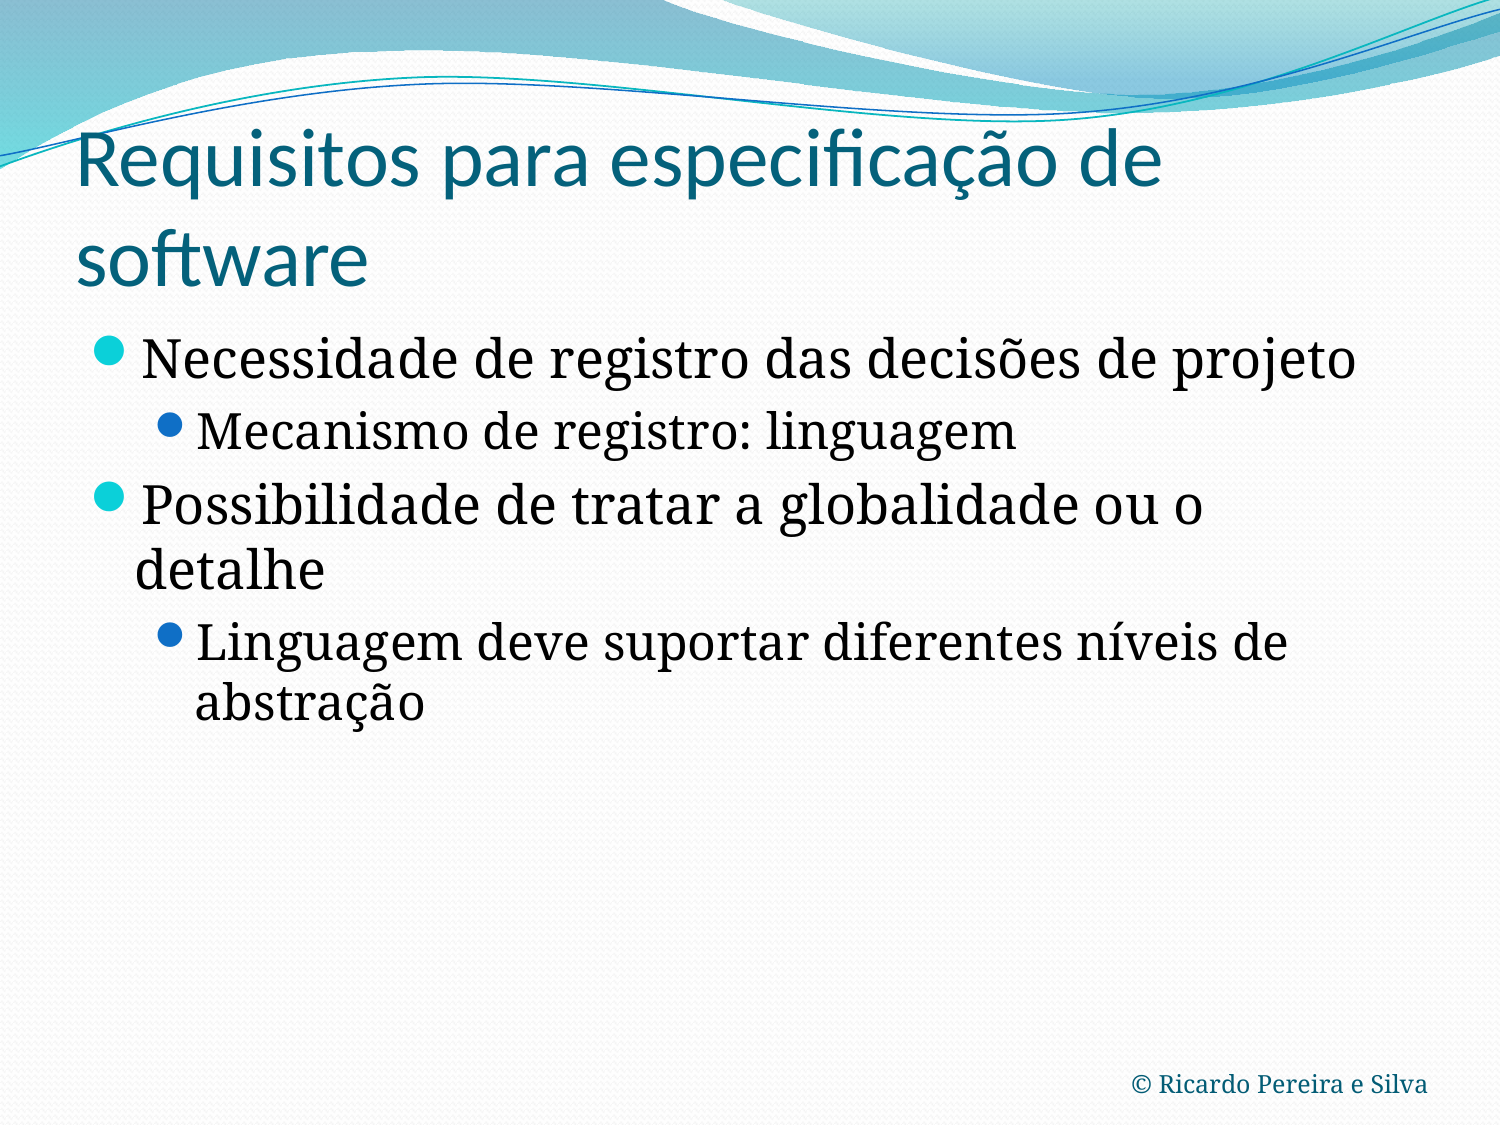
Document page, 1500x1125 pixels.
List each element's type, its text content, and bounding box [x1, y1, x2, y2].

footer © Ricardo Pereira e Silva [1101, 1042, 1429, 1103]
list Necessidade de registro das decisões de projeto Mecanismo de registro: linguagem Possibilidade de tratar a globalidade ou o detalhe Linguagem deve suportar diferentes níveis de abstração [75, 317, 1425, 1038]
title Requisitos para especificação de software [75, 115, 1425, 303]
